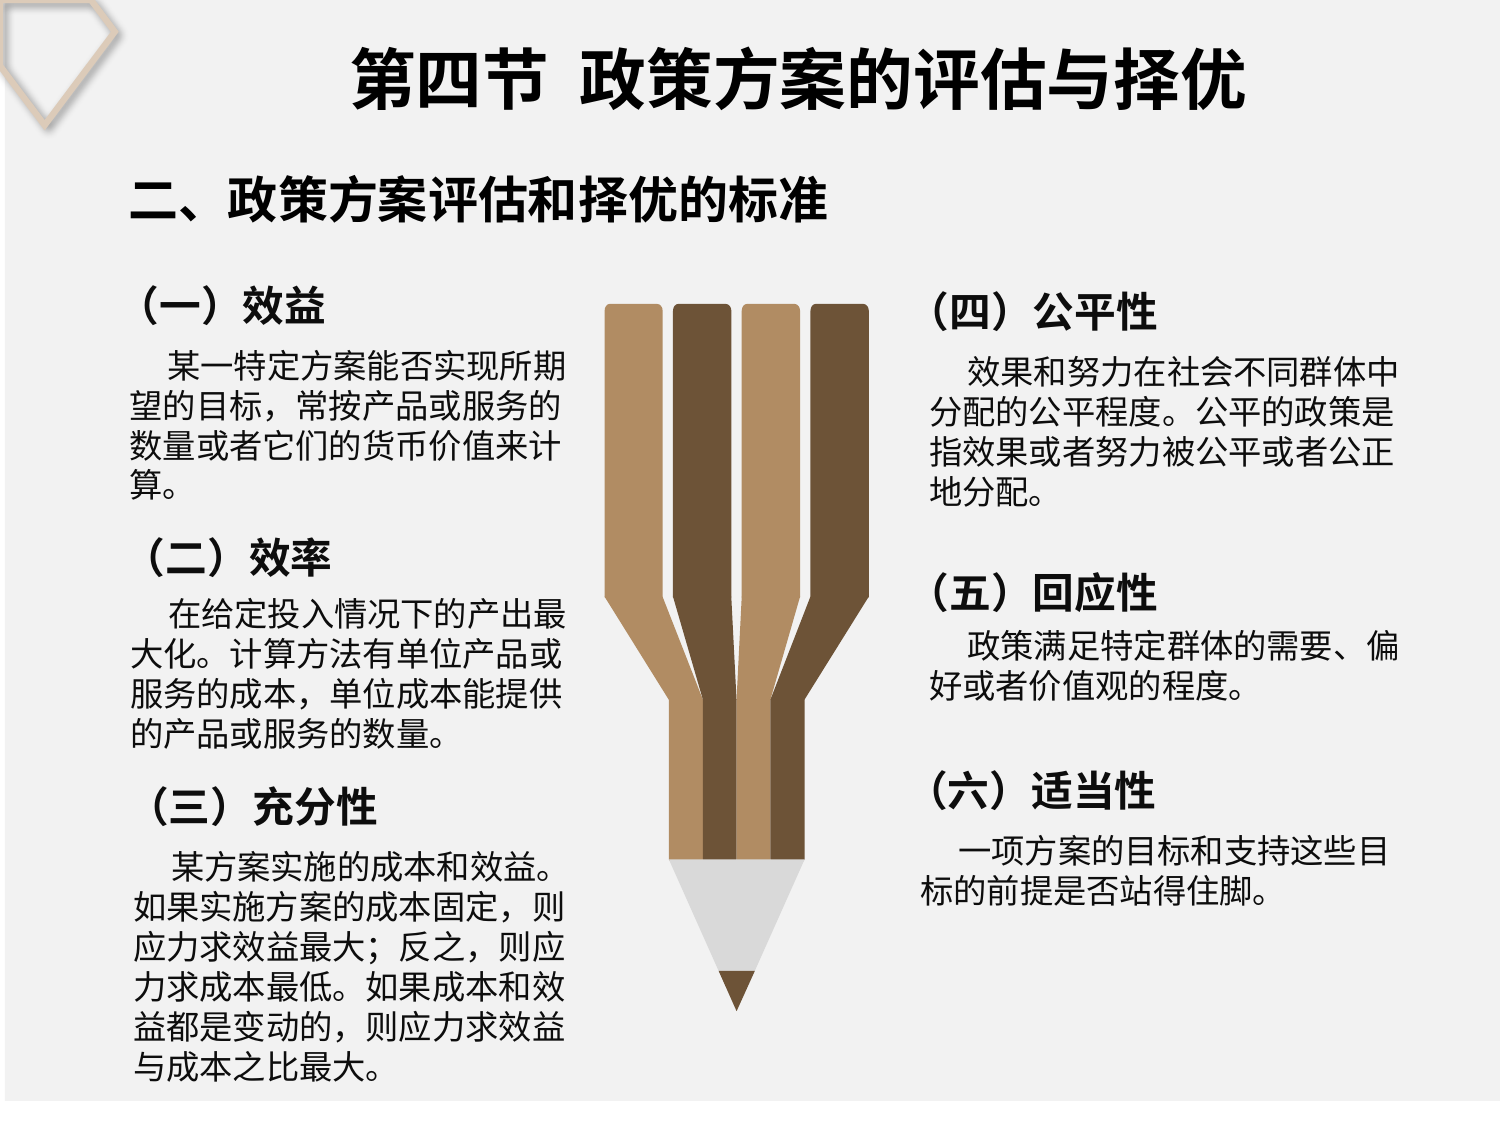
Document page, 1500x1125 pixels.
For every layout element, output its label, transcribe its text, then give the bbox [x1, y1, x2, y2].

text_box （一）效益 [102, 272, 395, 337]
text_box 效果和努力在社会不同群体中分配的公平程度。公平的政策是指效果或者努力被公平或者公正地分配。 [914, 344, 1419, 519]
text_box 某方案实施的成本和效益。如果实施方案的成本固定，则应力求效益最大；反之，则应力求成本最低。如果成本和效益都是变动的，则应力求效益与成本之比最大。 [118, 839, 591, 1094]
text_box （五）回应性 [892, 559, 1322, 625]
text_box 在给定投入情况下的产出最大化。计算方法有单位产品或服务的成本，单位成本能提供的产品或服务的数量。 [115, 585, 591, 761]
text_box （三）充分性 [112, 773, 451, 839]
text_box 第四节 政策方案的评估与择优 [149, 39, 1447, 180]
text_box （四）公平性 [892, 278, 1226, 344]
text_box （六）适当性 [891, 757, 1284, 823]
text_box 一项方案的目标和支持这些目标的前提是否站得住脚。 [905, 823, 1419, 918]
text_box 二、政策方案评估和择优的标准 [113, 160, 894, 236]
text_box [0, 0, 117, 127]
text_box （二）效率 [109, 524, 369, 590]
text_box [604, 303, 869, 1012]
text_box [4, 0, 1500, 1102]
text_box 某一特定方案能否实现所期望的目标，常按产品或服务的数量或者它们的货币价值来计算。 [114, 337, 591, 512]
text_box 政策满足特定群体的需要、偏好或者价值观的程度。 [914, 618, 1419, 713]
